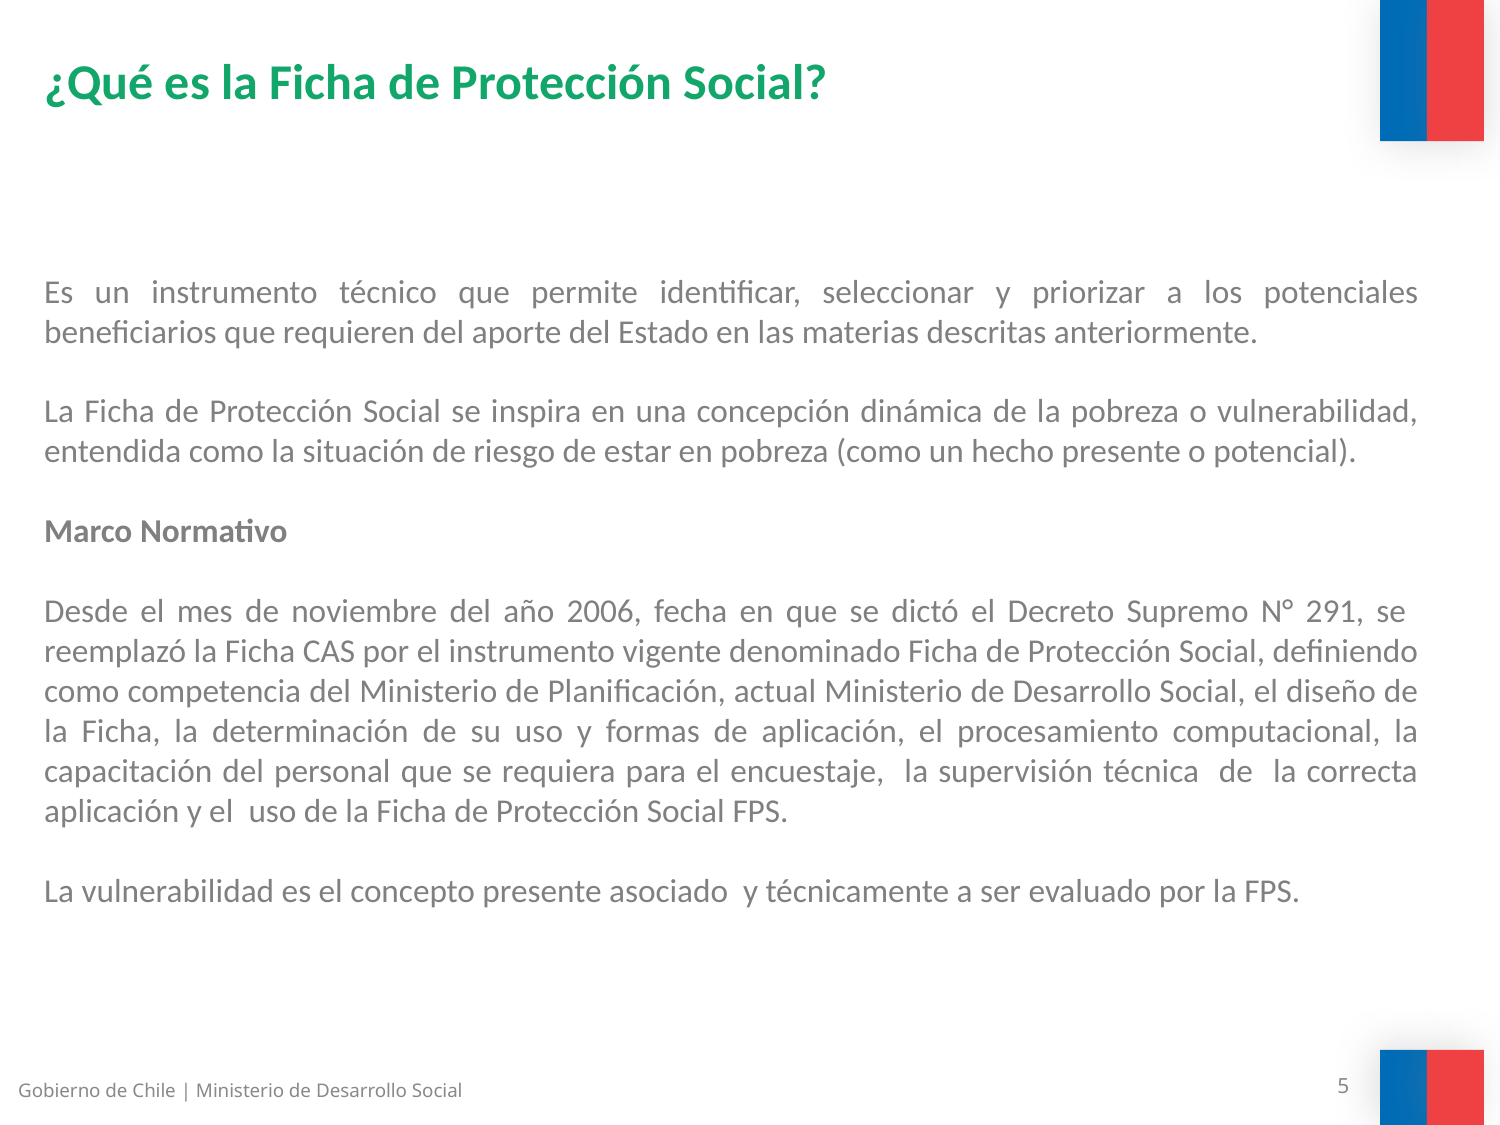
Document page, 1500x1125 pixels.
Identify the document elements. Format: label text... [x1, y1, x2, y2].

text_box ¿Qué es la Ficha de Protección Social? Es un instrumento técnico que permite identificar, seleccionar y priorizar a los potenciales beneficiarios que requieren del aporte del Estado en las materias descritas anteriormente. La Ficha de Protección Social se inspira en una concepción dinámica de la pobreza o vulnerabilidad, entendida como la situación de riesgo de estar en pobreza (como un hecho presente o potencial). Marco Normativo Desde el mes de noviembre del año 2006, fecha en que se dictó el Decreto Supremo N° 291, se reemplazó la Ficha CAS por el instrumento vigente denominado Ficha de Protección Social, definiendo como competencia del Ministerio de Planificación, actual Ministerio de Desarrollo Social, el diseño de la Ficha, la determinación de su uso y formas de aplicación, el procesamiento computacional, la capacitación del personal que se requiera para el encuestaje, la supervisión técnica de la correcta aplicación y el uso de la Ficha de Protección Social FPS. La vulnerabilidad es el concepto presente asociado y técnicamente a ser evaluado por la FPS. [29, 42, 1436, 996]
footer Gobierno de Chile | Ministerio de Desarrollo Social [3, 1070, 609, 1112]
slide_number 5 [1014, 1070, 1365, 1103]
